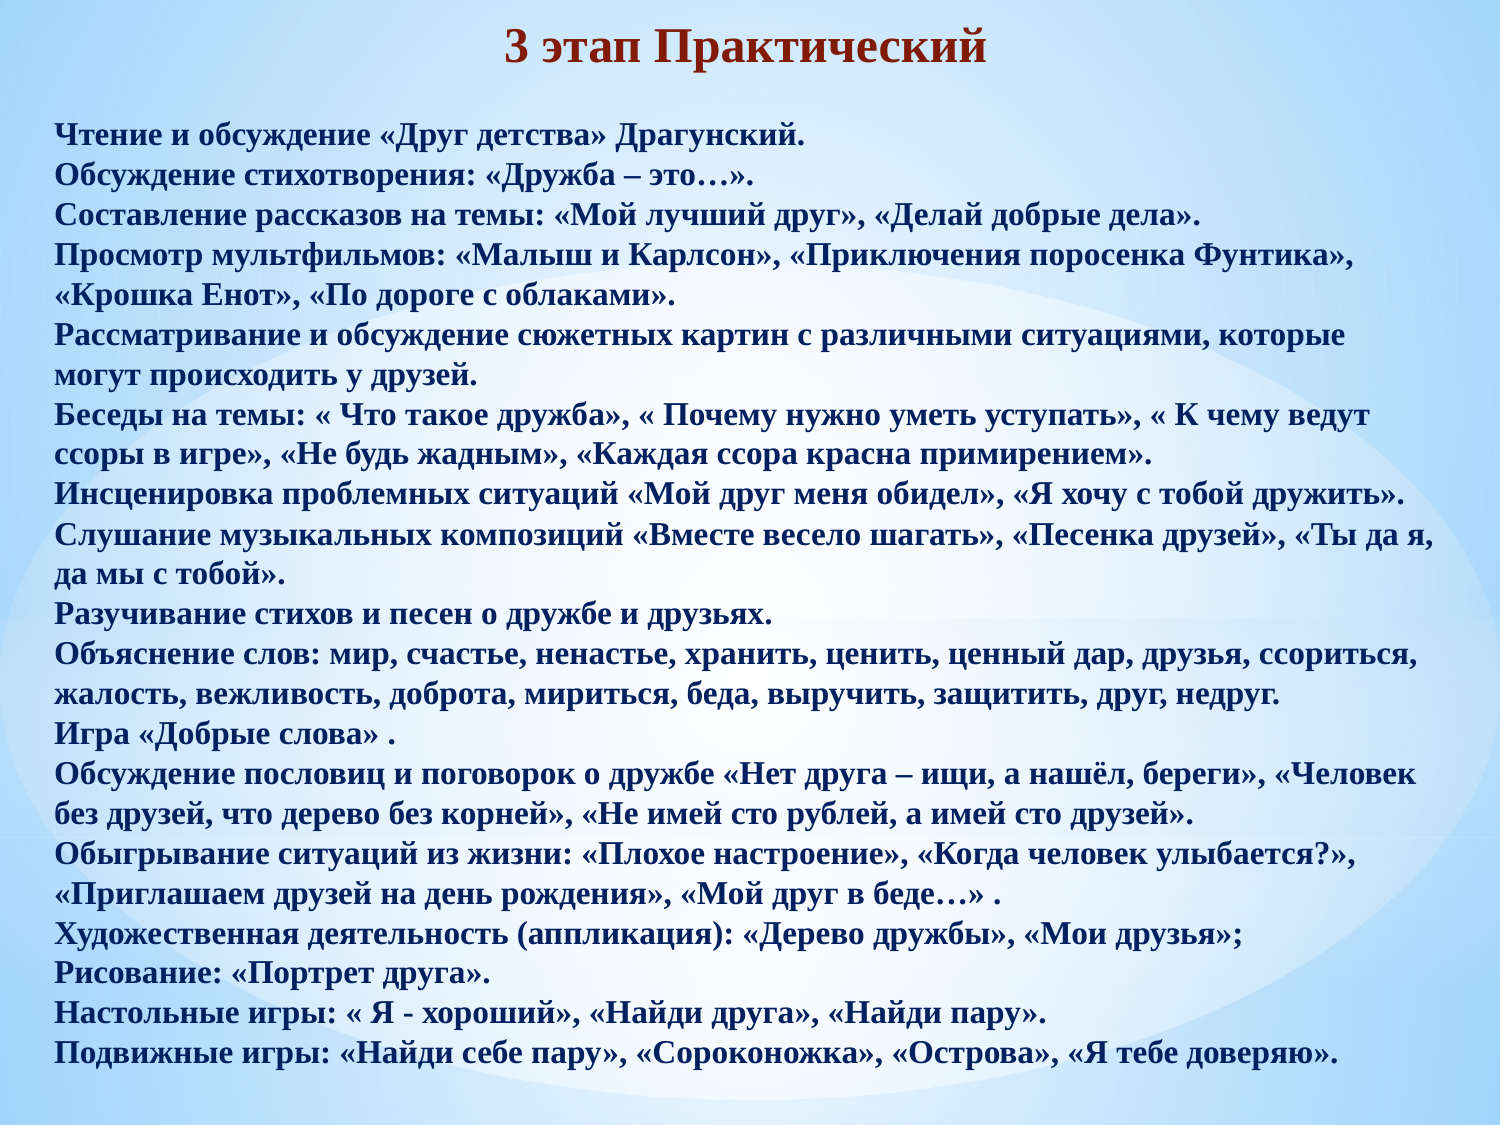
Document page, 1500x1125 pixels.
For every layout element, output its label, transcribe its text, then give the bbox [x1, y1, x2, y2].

text_box 3 этап Практический Чтение и обсуждение «Друг детства» Драгунский. Обсуждение стихотворения: «Дружба – это…». Составление рассказов на темы: «Мой лучший друг», «Делай добрые дела». Просмотр мультфильмов: «Малыш и Карлсон», «Приключения поросенка Фунтика», «Крошка Енот», «По дороге с облаками». Рассматривание и обсуждение сюжетных картин с различными ситуациями, которые могут происходить у друзей. Беседы на темы: « Что такое дружба», « Почему нужно уметь уступать», « К чему ведут ссоры в игре», «Не будь жадным», «Каждая ссора красна примирением». Инсценировка проблемных ситуаций «Мой друг меня обидел», «Я хочу с тобой дружить». Слушание музыкальных композиций «Вместе весело шагать», «Песенка друзей», «Ты да я, да мы с тобой». Разучивание стихов и песен о дружбе и друзьях. Объяснение слов: мир, счастье, ненастье, хранить, ценить, ценный дар, друзья, ссориться, жалость, вежливость, доброта, мириться, беда, выручить, защитить, друг, недруг. Игра «Добрые слова» . Обсуждение пословиц и поговорок о дружбе «Нет друга – ищи, а нашёл, береги», «Человек без друзей, что дерево без корней», «Не имей сто рублей, а имей сто друзей». Обыгрывание ситуаций из жизни: «Плохое настроение», «Когда человек улыбается?», «Приглашаем друзей на день рождения», «Мой друг в беде…» . Художественная деятельность (аппликация): «Дерево дружбы», «Мои друзья»; Рисование: «Портрет друга». Настольные игры: « Я - хороший», «Найди друга», «Найди пару». Подвижные игры: «Найди себе пару», «Сороконожка», «Острова», «Я тебе доверяю». [39, 5, 1452, 1118]
